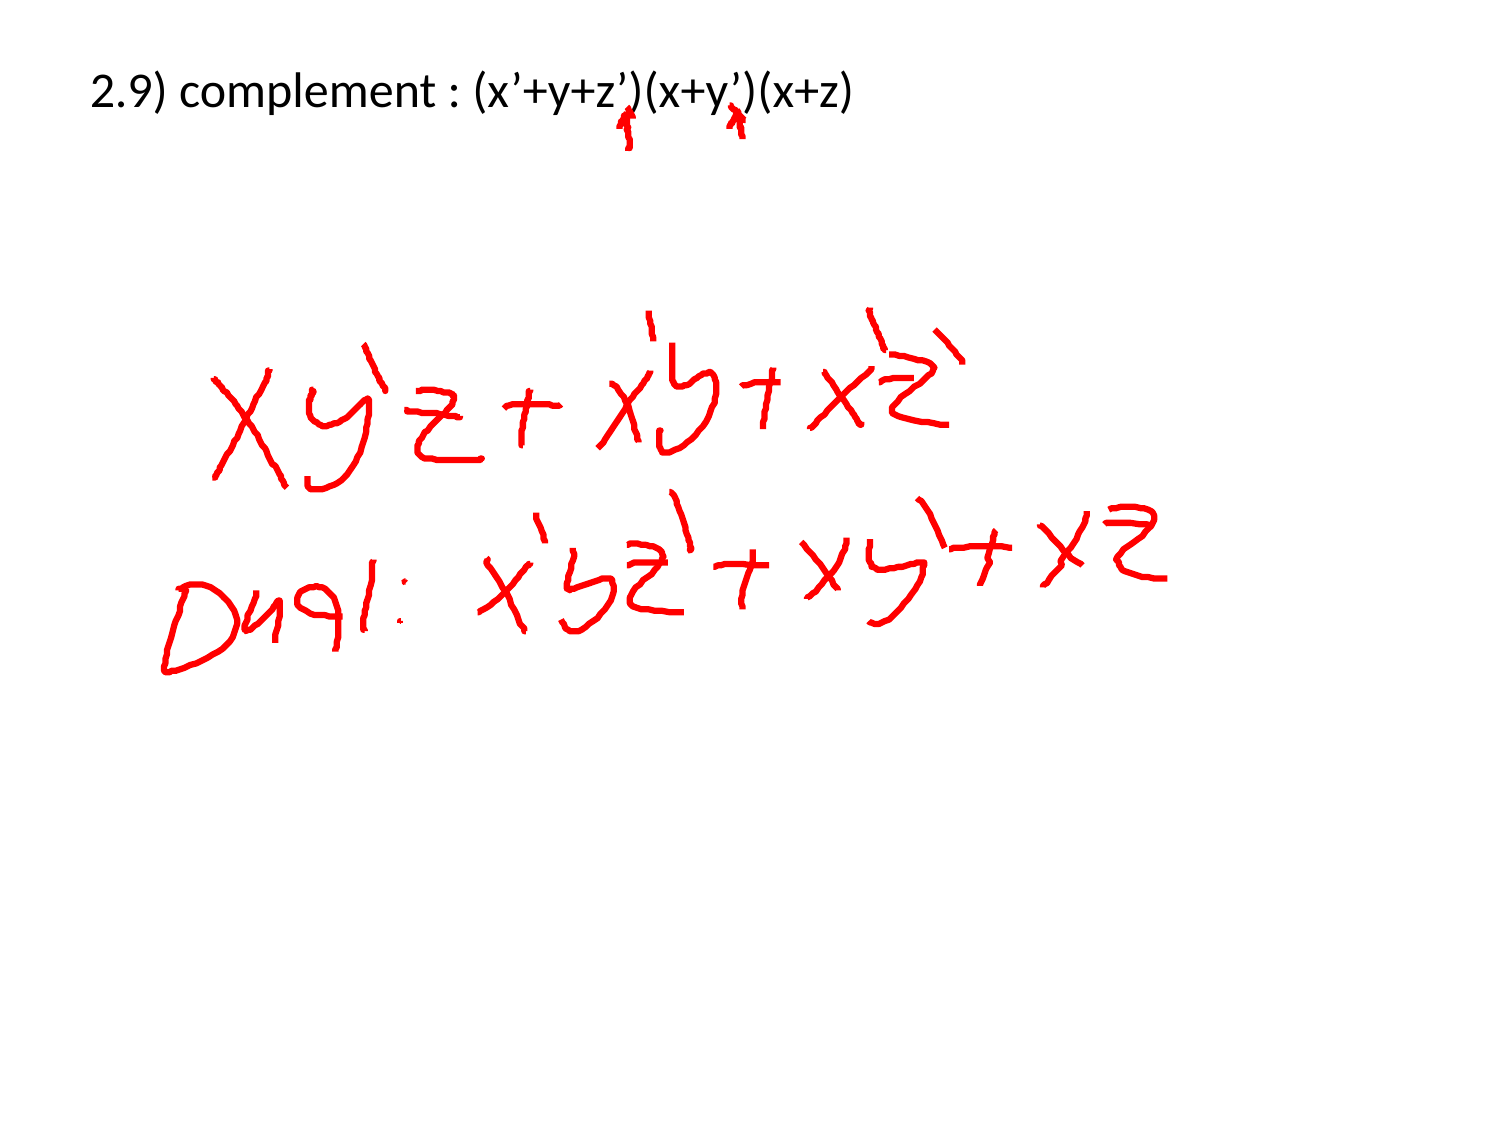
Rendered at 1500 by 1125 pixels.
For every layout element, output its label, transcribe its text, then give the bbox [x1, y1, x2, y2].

text_box [762, 384, 771, 430]
text_box [597, 412, 623, 449]
text_box [416, 415, 483, 461]
text_box [535, 512, 546, 544]
text_box [415, 388, 455, 414]
text_box [823, 371, 863, 426]
text_box [806, 573, 828, 599]
text_box [809, 397, 840, 430]
text_box [841, 366, 873, 396]
text_box [243, 590, 281, 643]
text_box [916, 497, 946, 549]
text_box [990, 529, 997, 545]
text_box [245, 369, 271, 418]
text_box [713, 563, 770, 568]
text_box [800, 541, 839, 591]
text_box [728, 113, 744, 140]
text_box [669, 491, 693, 552]
text_box [1042, 552, 1066, 588]
text_box [826, 537, 848, 576]
text_box [296, 585, 343, 652]
text_box [867, 539, 926, 625]
text_box [1108, 506, 1168, 580]
text_box [626, 561, 668, 567]
text_box [658, 342, 717, 454]
text_box [504, 562, 531, 592]
text_box 2.9) complement : (x’+y+z’)(x+y’)(x+z) [75, 49, 925, 125]
text_box [729, 104, 746, 121]
text_box [626, 106, 634, 119]
text_box [627, 370, 652, 403]
text_box [485, 557, 526, 633]
text_box [979, 549, 991, 586]
text_box [362, 559, 375, 632]
text_box [934, 329, 964, 365]
text_box [750, 549, 754, 564]
text_box [878, 377, 914, 383]
text_box [1039, 524, 1083, 566]
text_box [213, 377, 288, 489]
text_box [949, 545, 1013, 550]
text_box [503, 403, 562, 410]
text_box [477, 589, 505, 613]
text_box [520, 407, 528, 447]
text_box [1103, 522, 1152, 527]
text_box [362, 343, 387, 392]
text_box [526, 389, 531, 403]
text_box [648, 310, 654, 342]
text_box [404, 409, 461, 419]
text_box [1065, 511, 1088, 551]
text_box [618, 113, 631, 151]
text_box [740, 381, 781, 388]
text_box [212, 421, 244, 479]
text_box [306, 388, 370, 490]
text_box [163, 583, 238, 673]
text_box [560, 547, 615, 633]
text_box [868, 307, 887, 351]
text_box [889, 353, 950, 426]
text_box [609, 382, 640, 443]
text_box [629, 564, 684, 613]
text_box [740, 566, 752, 610]
text_box [770, 367, 775, 381]
text_box [626, 542, 665, 561]
